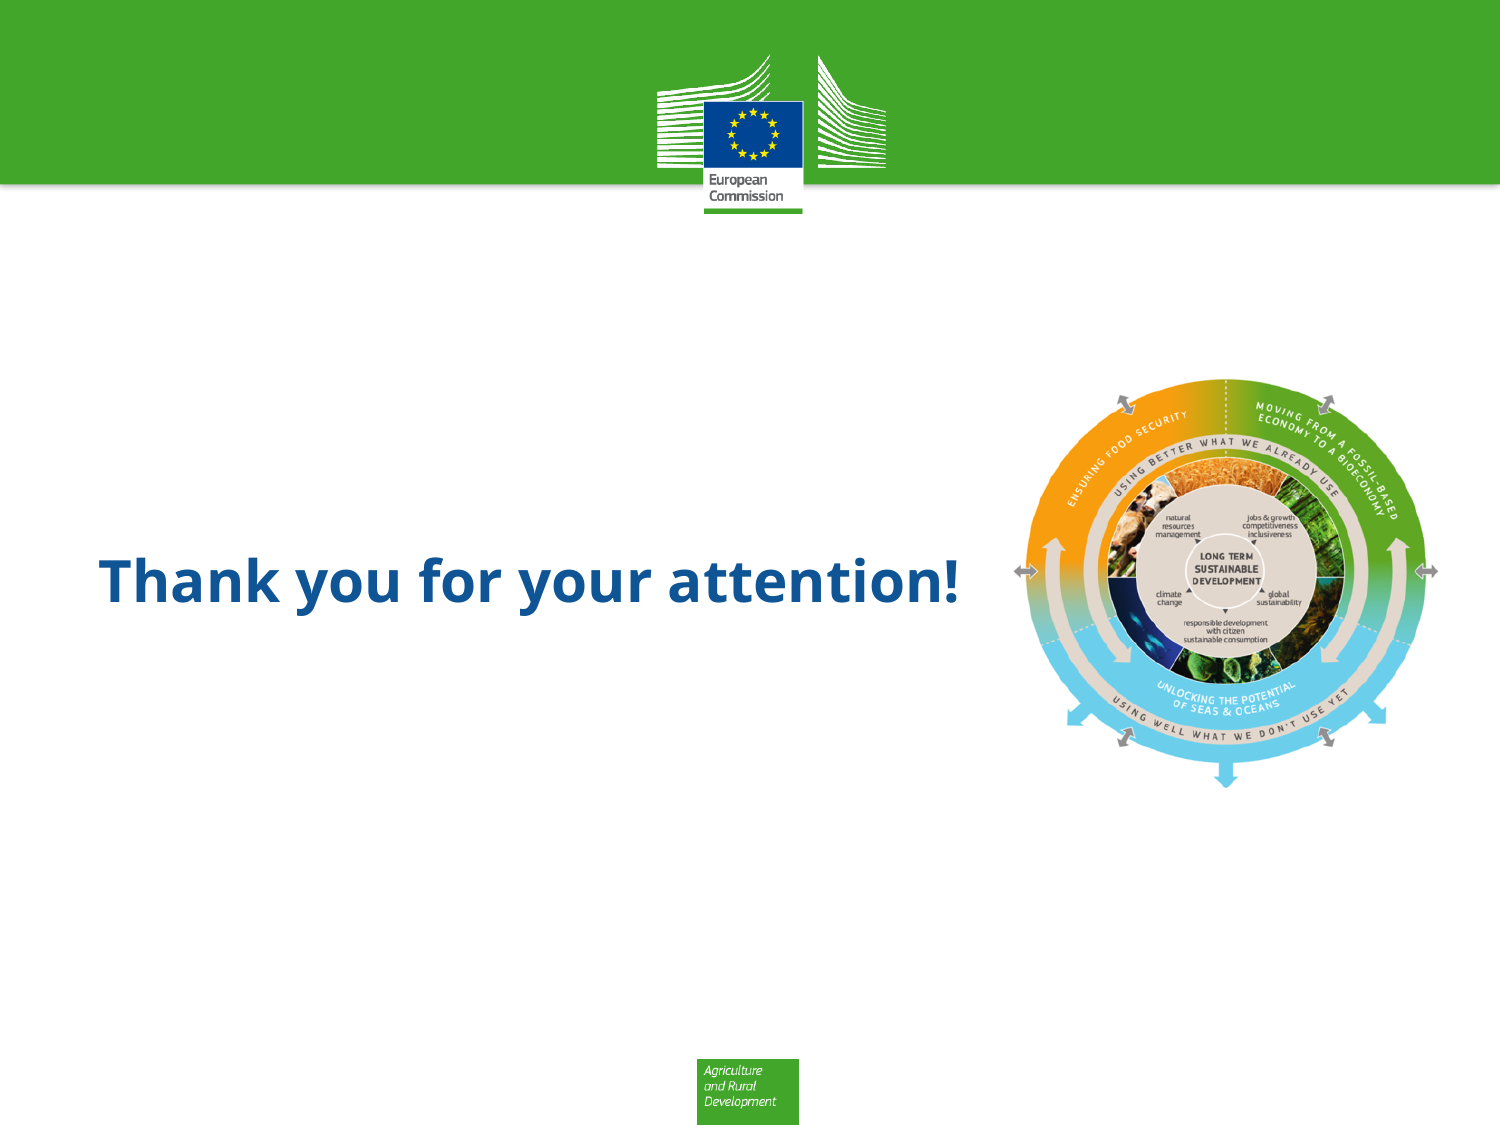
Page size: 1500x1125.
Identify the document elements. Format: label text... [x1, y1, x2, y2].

title Thank you for your attention! [64, 502, 1005, 657]
picture [1010, 370, 1444, 788]
picture [697, 1059, 799, 1125]
picture [620, 54, 886, 260]
